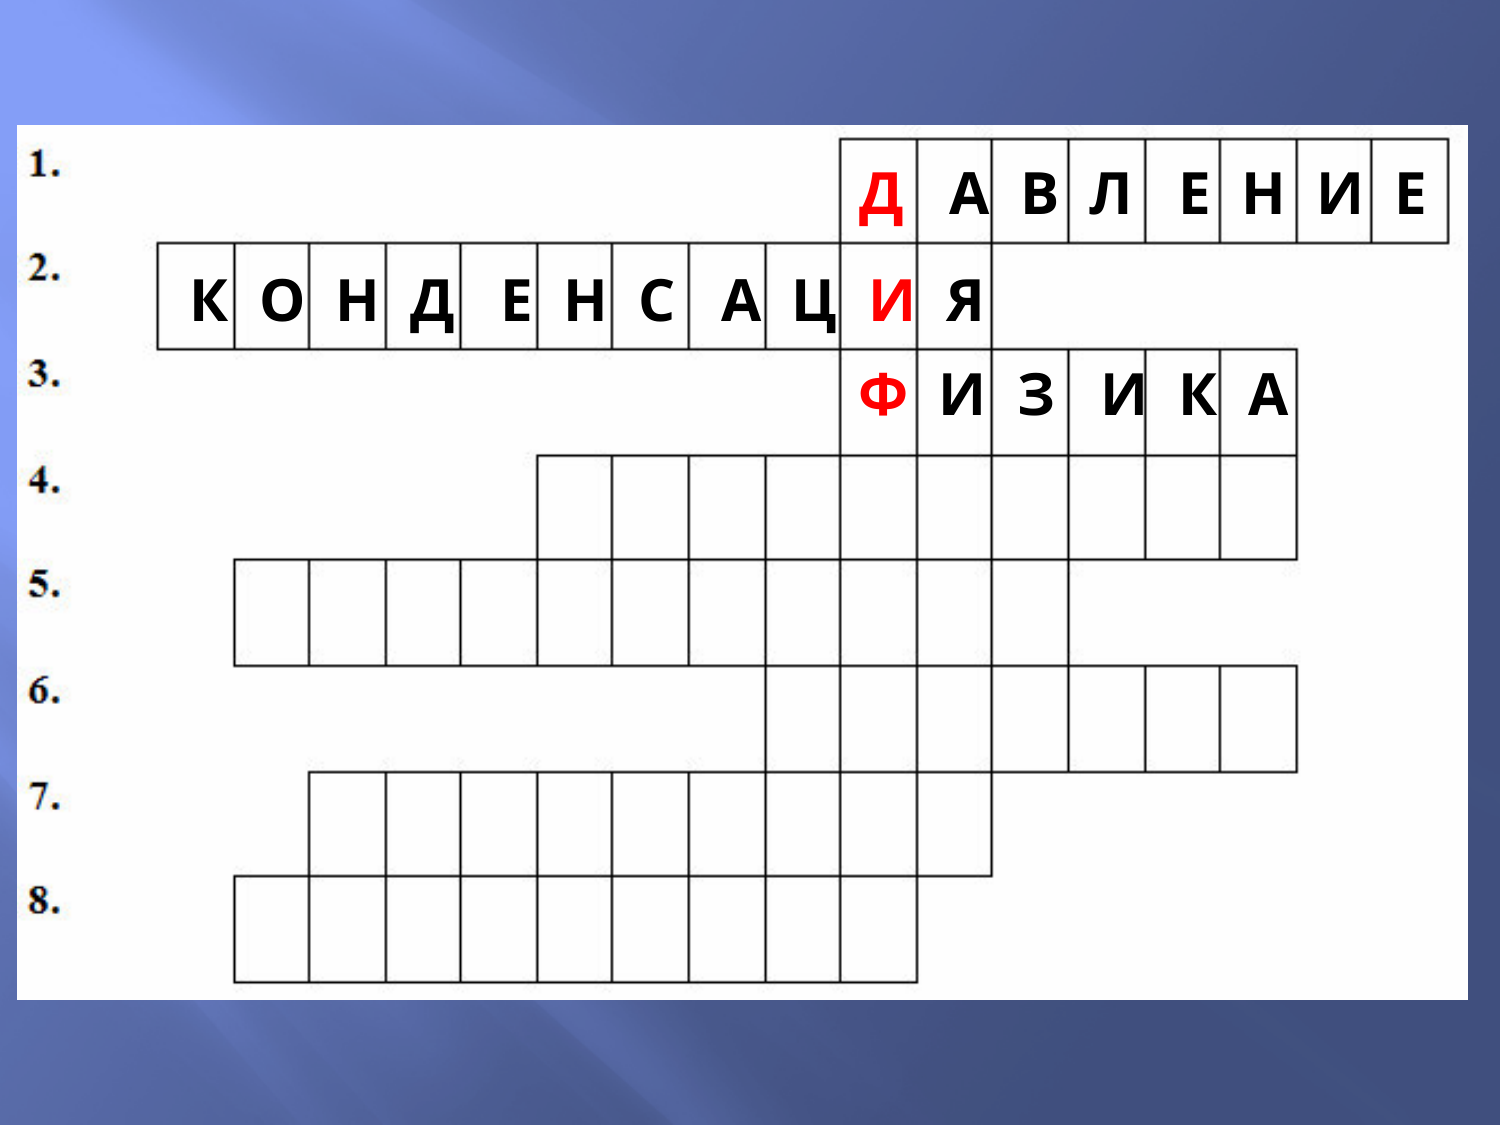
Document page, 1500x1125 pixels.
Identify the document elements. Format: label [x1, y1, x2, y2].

picture [17, 125, 1468, 1000]
